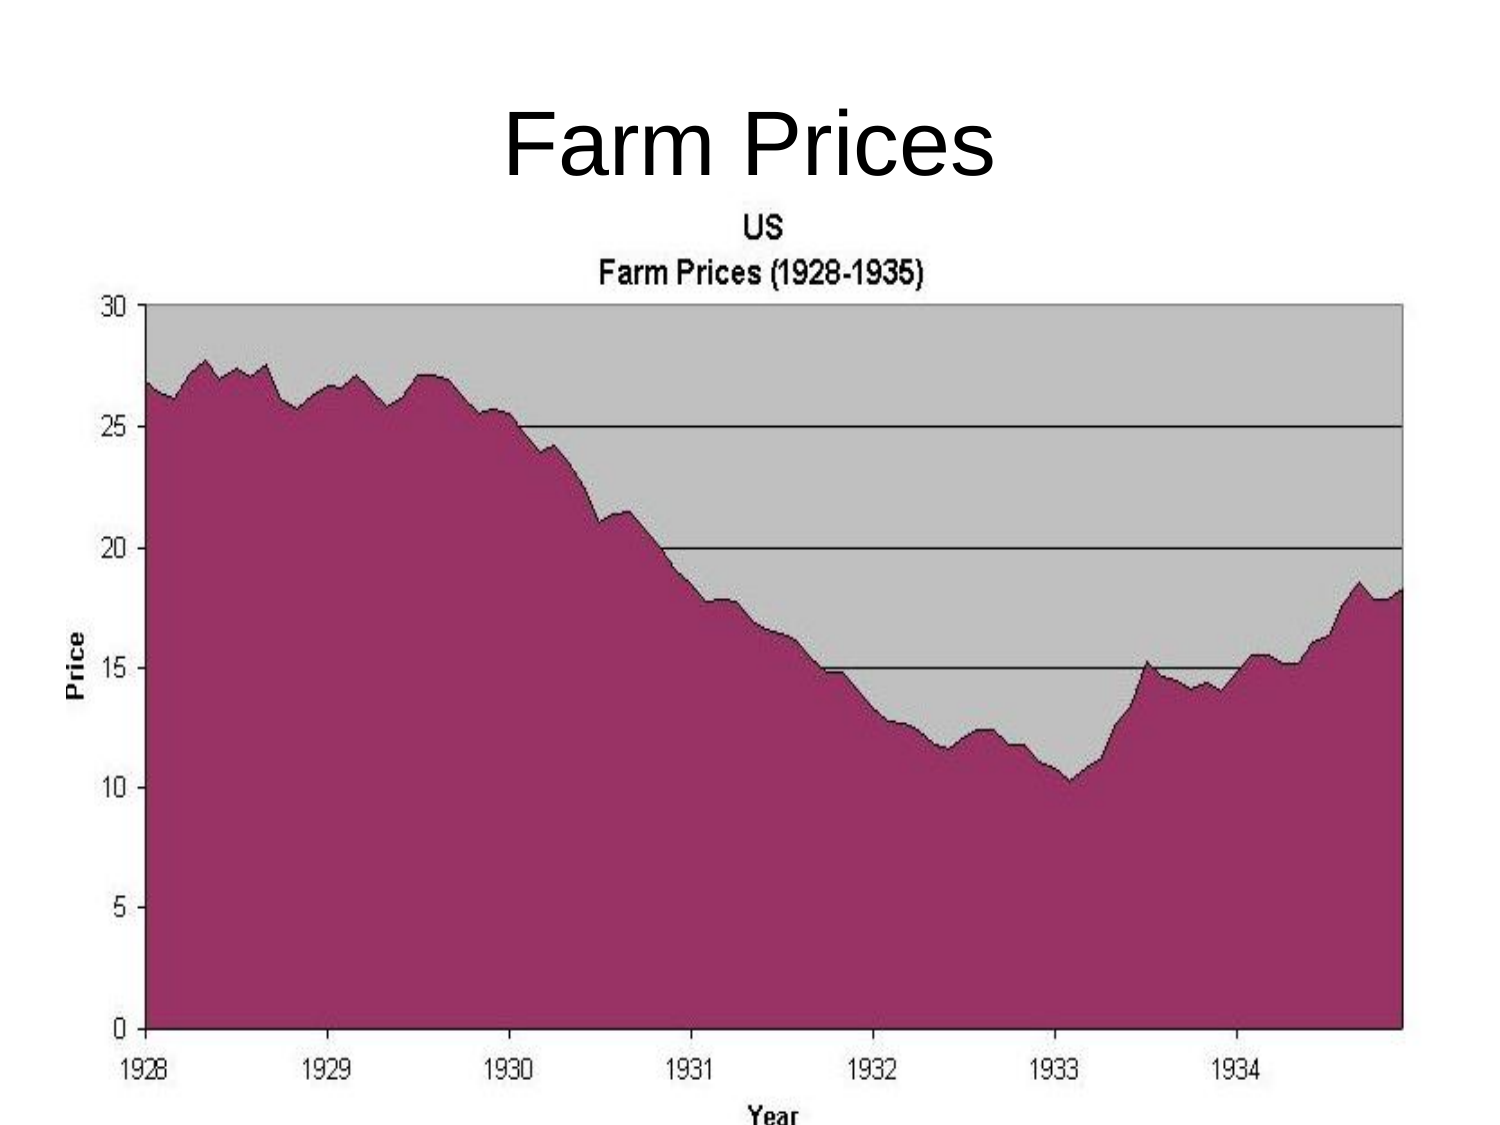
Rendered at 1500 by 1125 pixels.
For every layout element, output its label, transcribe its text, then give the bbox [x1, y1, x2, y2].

picture [65, 191, 1450, 1125]
text_box Farm Prices [74, 45, 1425, 190]
